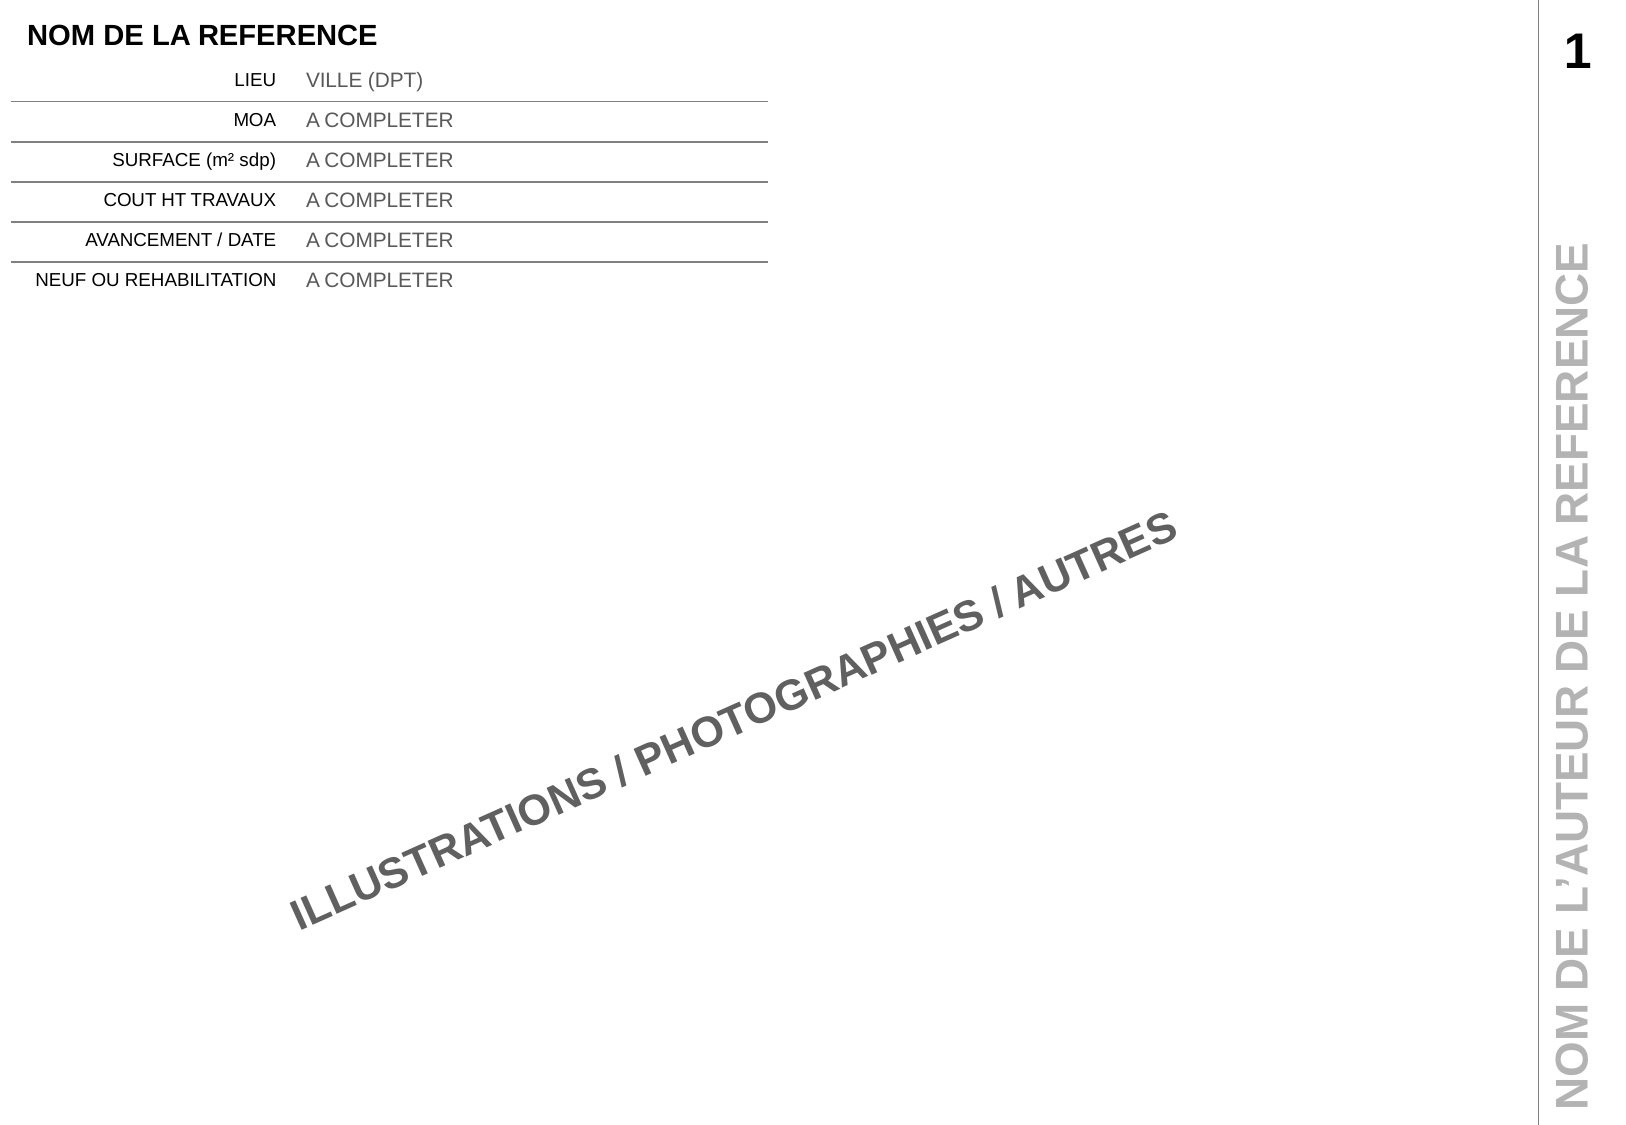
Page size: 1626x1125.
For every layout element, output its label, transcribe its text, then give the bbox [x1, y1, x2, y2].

table_cell SURFACE (m² sdp) [13, 143, 290, 181]
text_box NOM DE L’AUTEUR DE LA REFERENCE [1539, 0, 1625, 1125]
table_cell A COMPLETER [292, 263, 766, 301]
table_cell A COMPLETER [292, 223, 766, 261]
table_cell NEUF OU REHABILITATION [13, 263, 290, 301]
table_cell A COMPLETER [292, 102, 766, 141]
table_cell A COMPLETER [292, 183, 766, 221]
table_cell COUT HT TRAVAUX [13, 183, 290, 221]
table_cell MOA [13, 102, 290, 141]
table_cell AVANCEMENT / DATE [13, 223, 290, 261]
text_box 1 [1542, 11, 1614, 87]
table_cell VILLE (DPT) [292, 64, 766, 101]
table_cell LIEU [13, 62, 290, 101]
table_header NOM DE LA REFERENCE [13, 12, 766, 61]
table_cell A COMPLETER [292, 143, 766, 181]
text_box ILLUSTRATIONS / PHOTOGRAPHIES / AUTRES [267, 452, 1295, 985]
